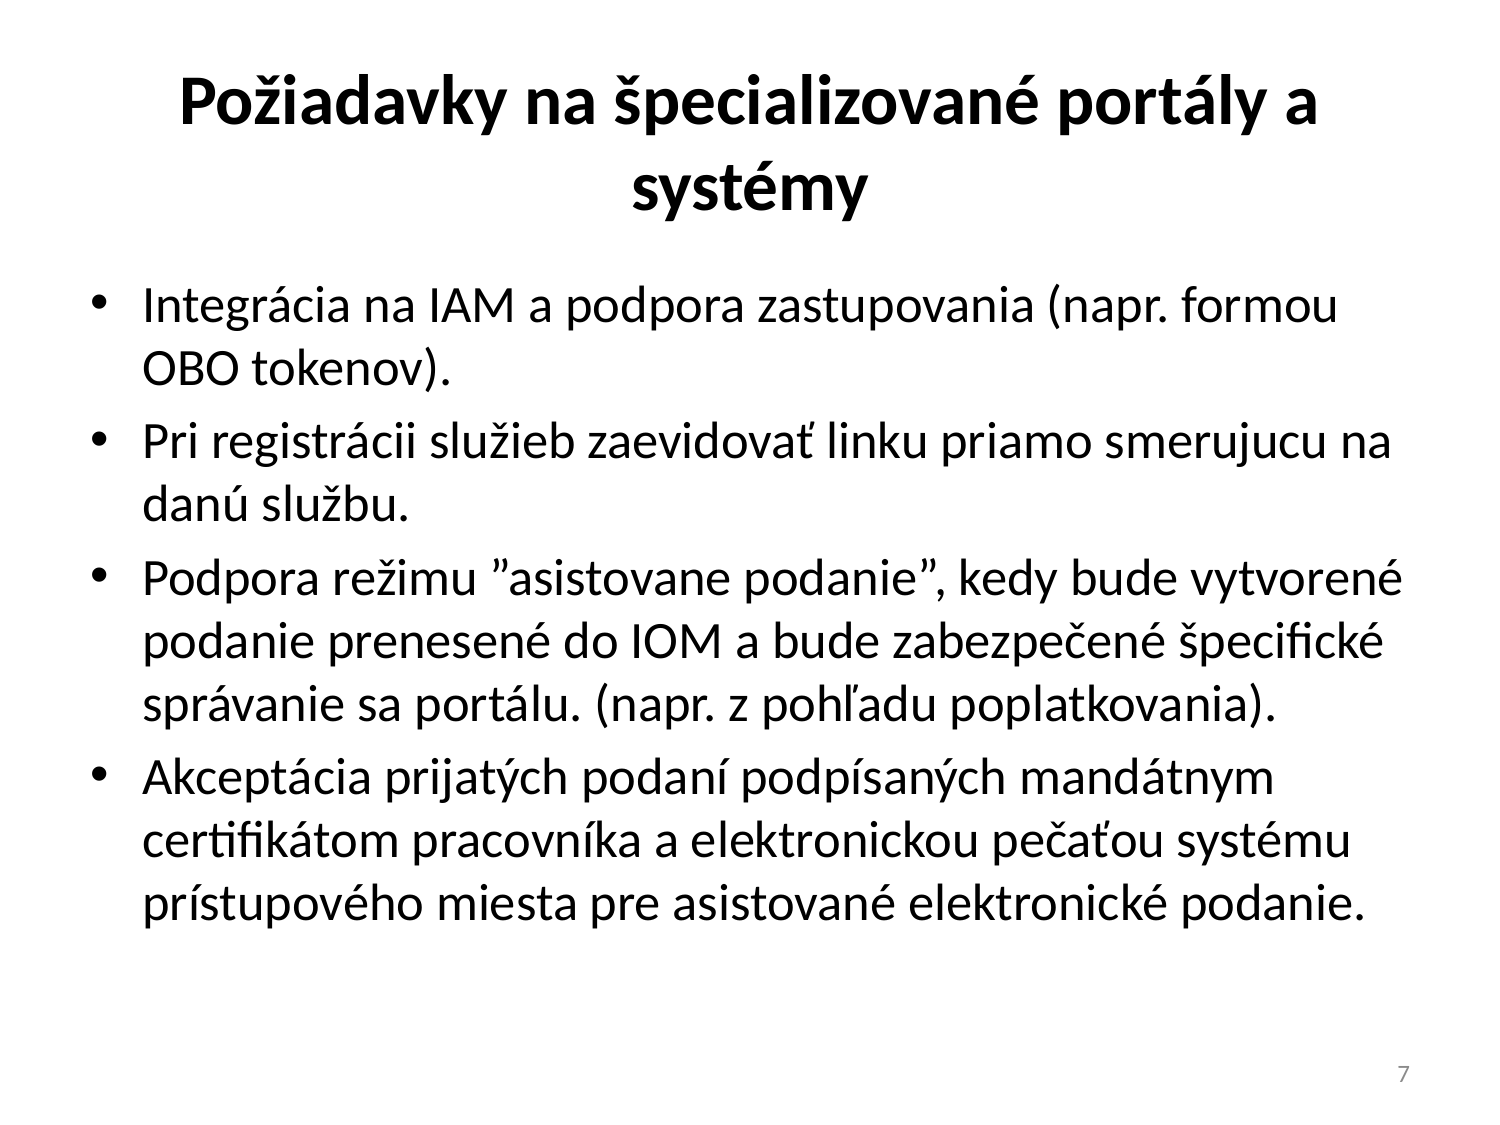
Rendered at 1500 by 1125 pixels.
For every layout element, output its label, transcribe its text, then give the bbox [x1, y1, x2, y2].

list Integrácia na IAM a podpora zastupovania (napr. formou OBO tokenov). Pri registrácii služieb zaevidovať linku priamo smerujucu na danú službu. Podpora režimu ”asistovane podanie”, kedy bude vytvorené podanie prenesené do IOM a bude zabezpečené špecifické správanie sa portálu. (napr. z pohľadu poplatkovania). Akceptácia prijatých podaní podpísaných mandátnym certifikátom pracovníka a elektronickou pečaťou systému prístupového miesta pre asistované elektronické podanie. [75, 262, 1425, 1005]
slide_number 7 [1074, 1042, 1425, 1103]
title Požiadavky na špecializované portály a systémy [75, 45, 1425, 233]
